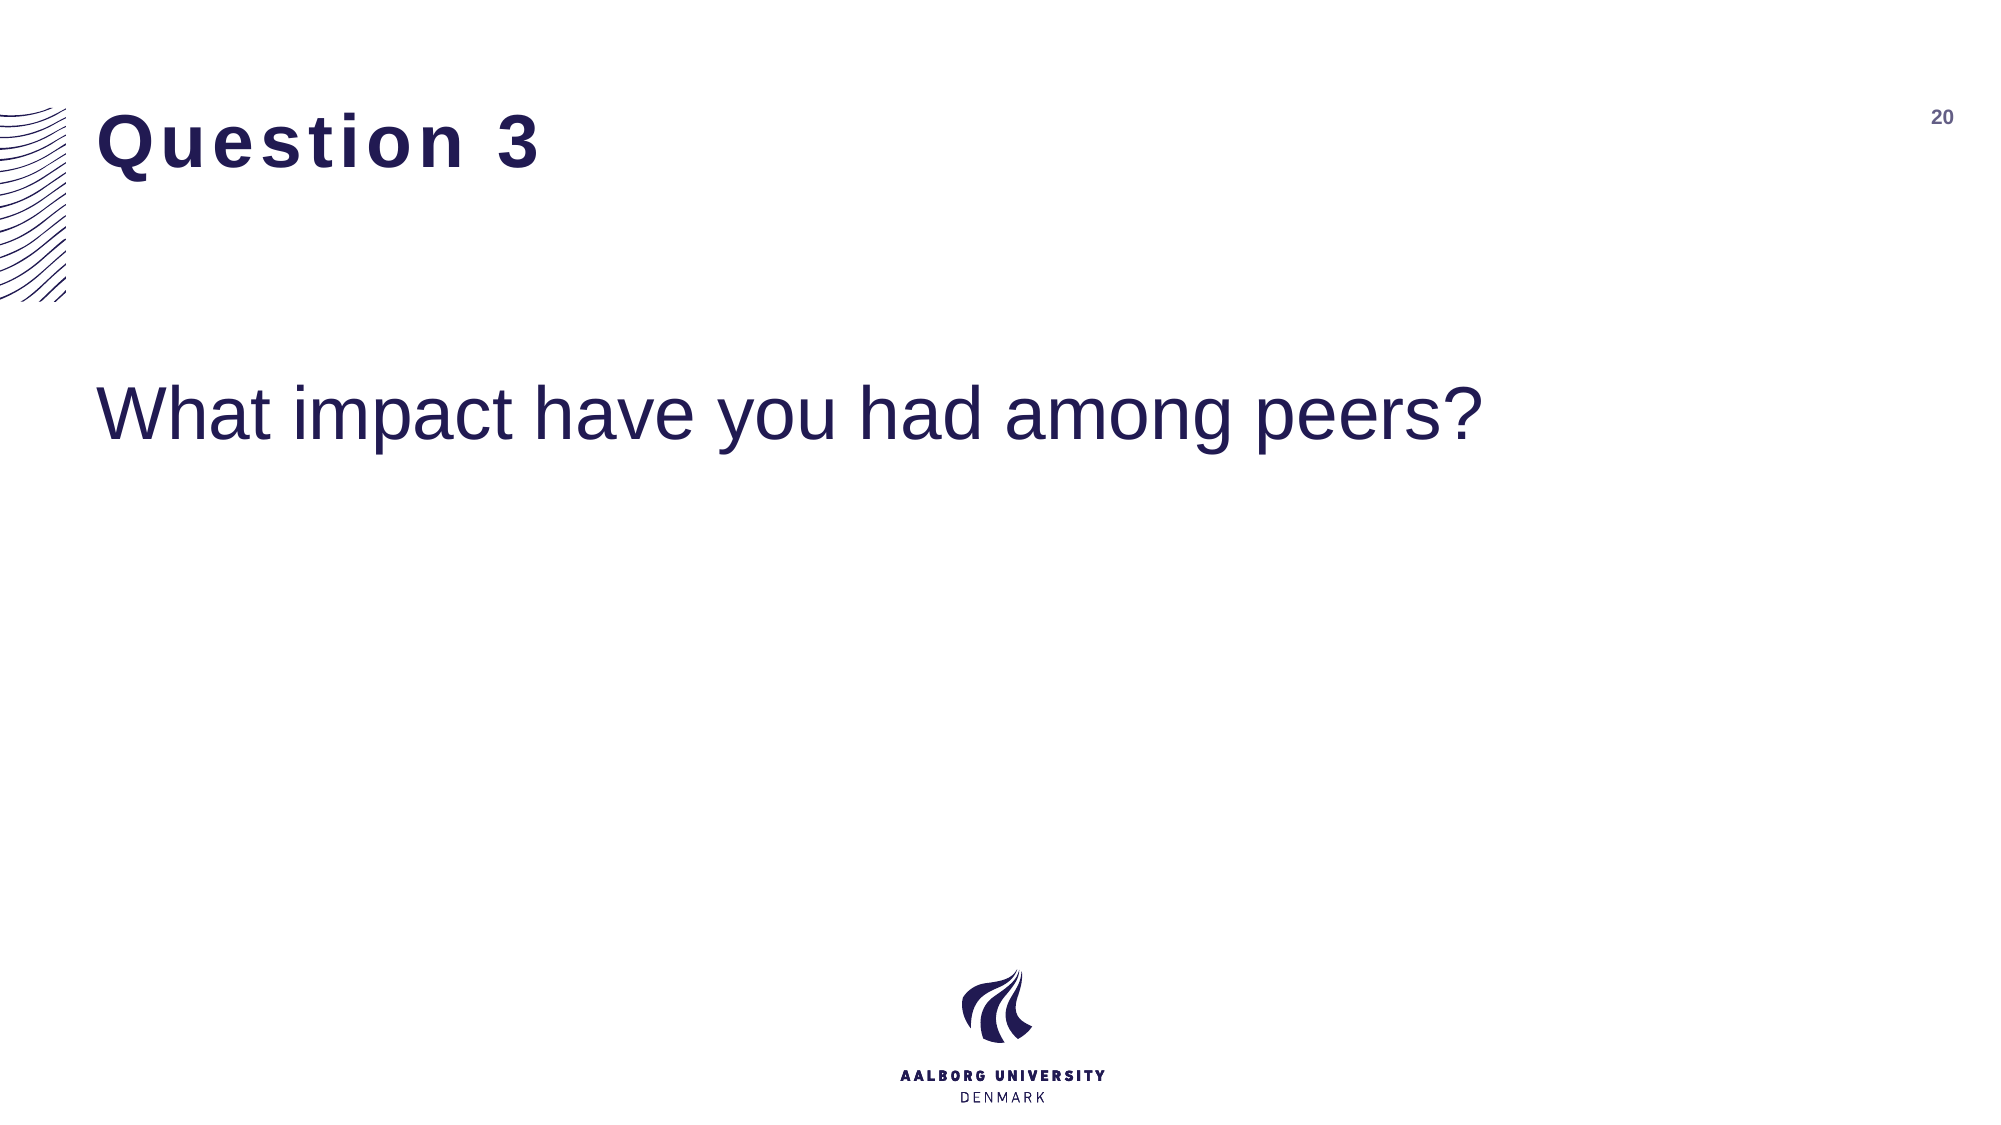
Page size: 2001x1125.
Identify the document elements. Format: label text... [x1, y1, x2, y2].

list What impact have you had among peers? [96, 338, 1861, 947]
title Question 3 [96, 60, 935, 303]
slide_number 20 [1860, 97, 1954, 135]
